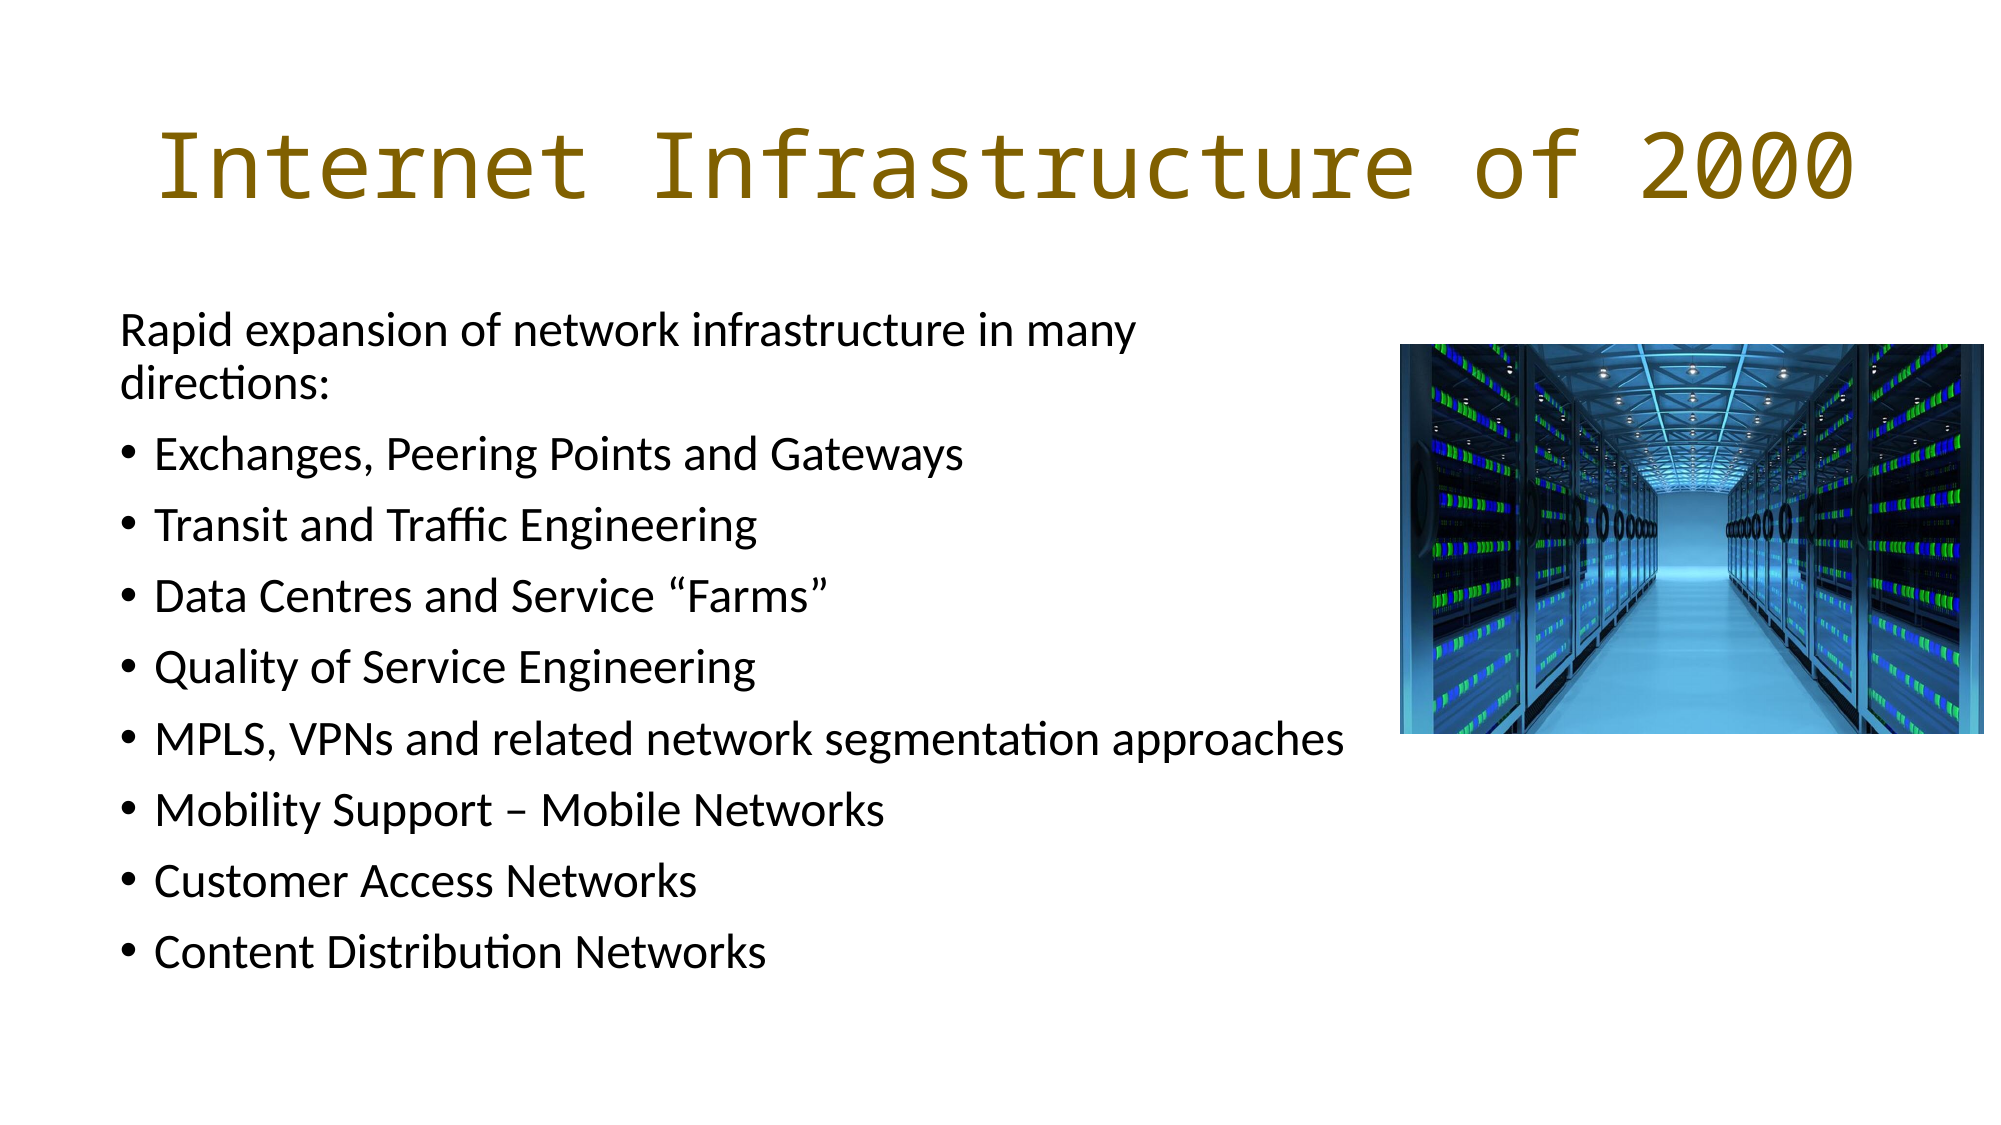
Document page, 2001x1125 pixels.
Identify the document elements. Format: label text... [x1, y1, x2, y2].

list Rapid expansion of network infrastructure in many directions: Exchanges, Peering Points and Gateways Transit and Traffic Engineering Data Centres and Service “Farms” Quality of Service Engineering MPLS, VPNs and related network segmentation approaches Mobility Support – Mobile Networks Customer Access Networks Content Distribution Networks [104, 296, 1364, 1010]
picture [1399, 344, 1984, 734]
title Internet Infrastructure of 2000 [137, 59, 1984, 278]
